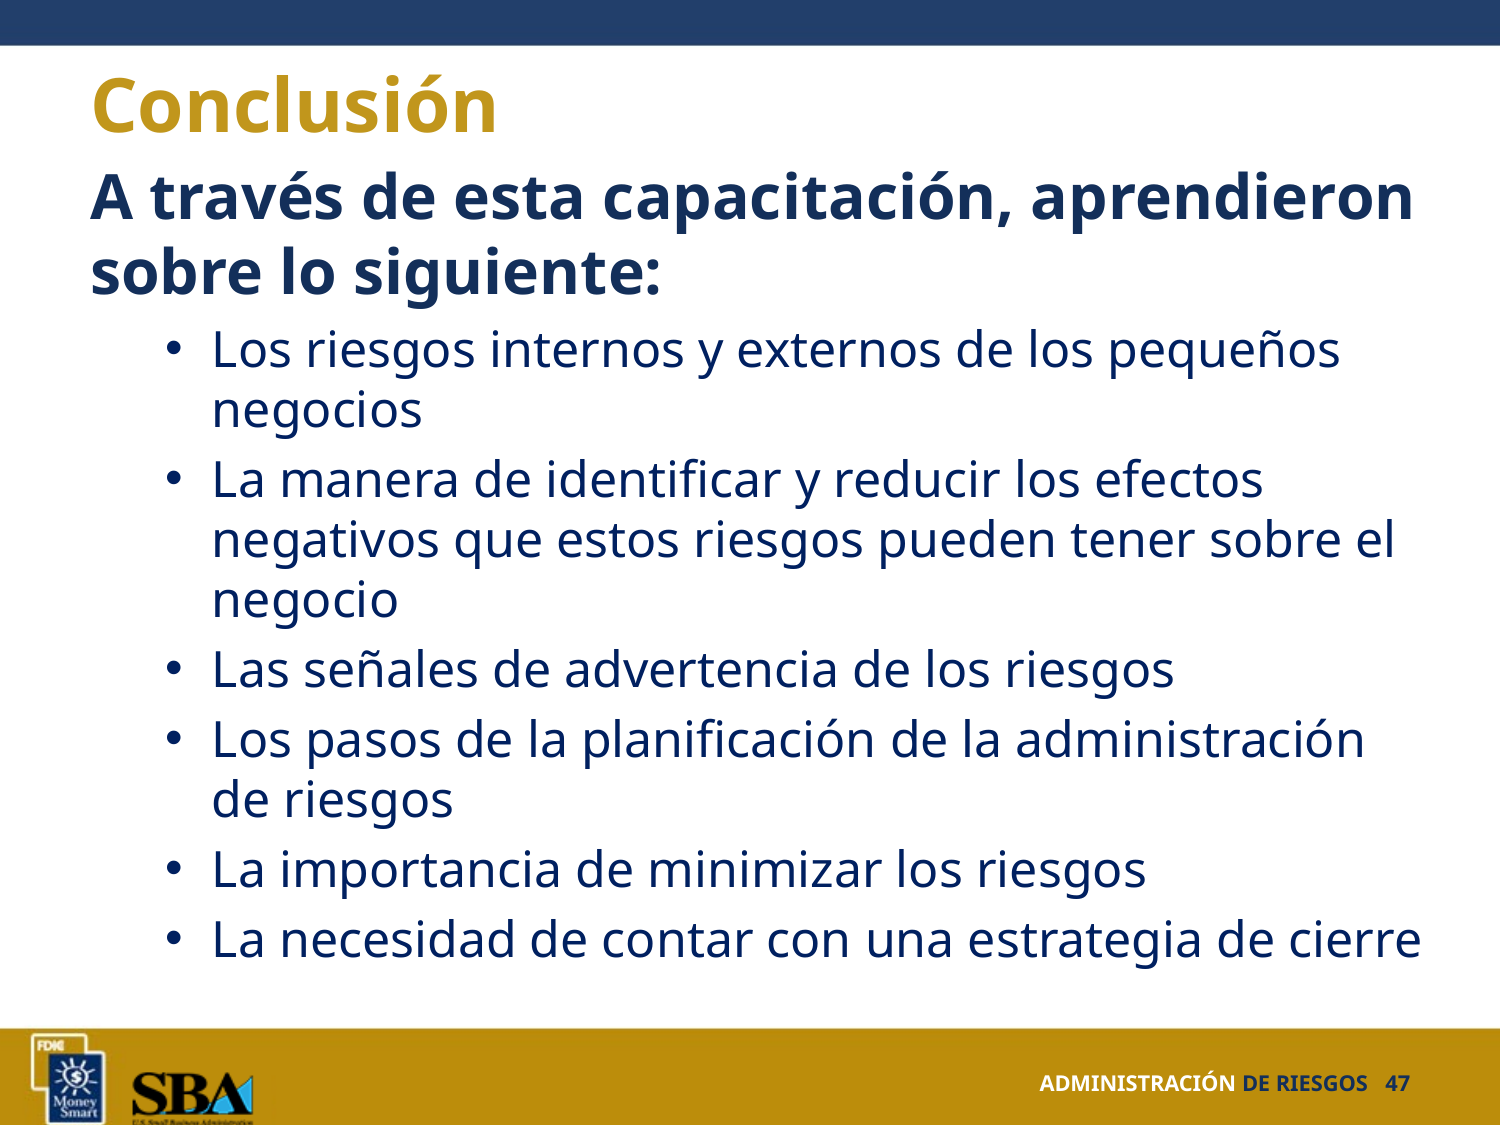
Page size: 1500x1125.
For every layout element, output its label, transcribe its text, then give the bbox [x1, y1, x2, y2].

list A través de esta capacitación, aprendieron sobre lo siguiente: Los riesgos internos y externos de los pequeños negocios La manera de identificar y reducir los efectos negativos que estos riesgos pueden tener sobre el negocio Las señales de advertencia de los riesgos Los pasos de la planificación de la administración de riesgos La importancia de minimizar los riesgos La necesidad de contar con una estrategia de cierre [74, 149, 1451, 851]
title Conclusión [74, 49, 1426, 149]
picture [0, 0, 1500, 1125]
